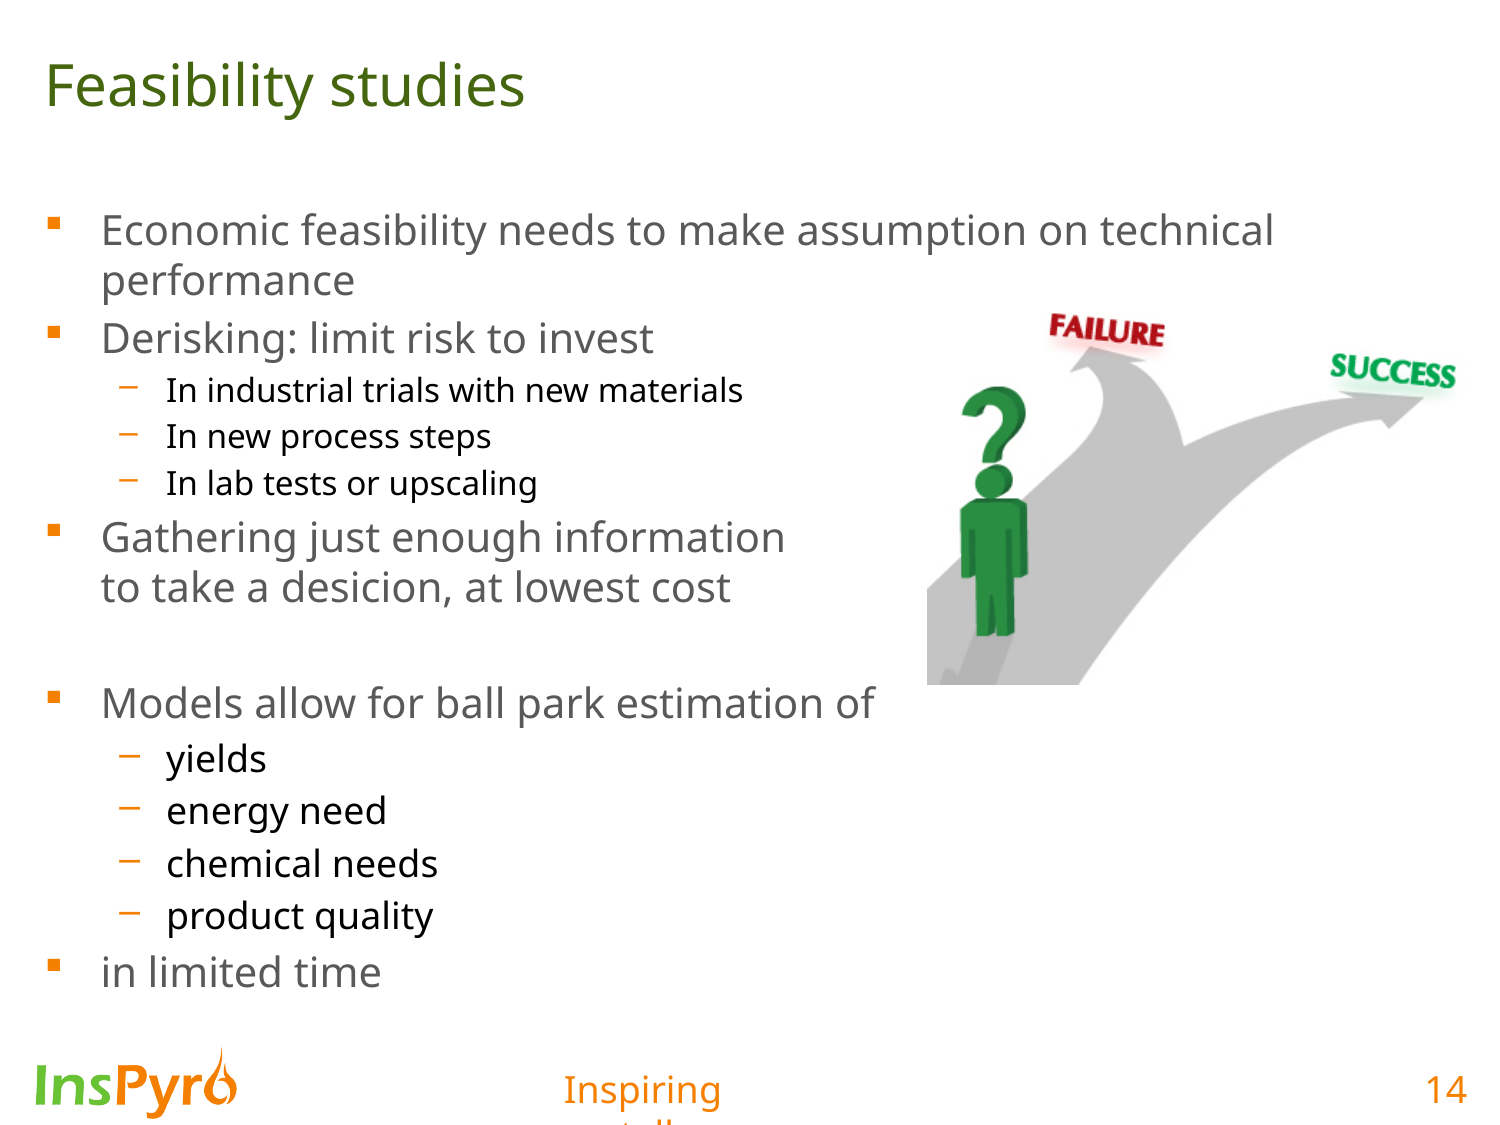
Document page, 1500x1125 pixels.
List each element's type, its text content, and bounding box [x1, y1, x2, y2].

slide_number 14 [1352, 1058, 1483, 1125]
list Economic feasibility needs to make assumption on technical performance Derisking: limit risk to invest In industrial trials with new materials In new process steps In lab tests or upscaling Gathering just enough information to take a desicion, at lowest cost Models allow for ball park estimation of yields energy need chemical needs product quality in limited time [29, 196, 1471, 965]
title Feasibility studies [29, 6, 1380, 161]
picture [29, 1039, 243, 1125]
picture [926, 255, 1500, 686]
